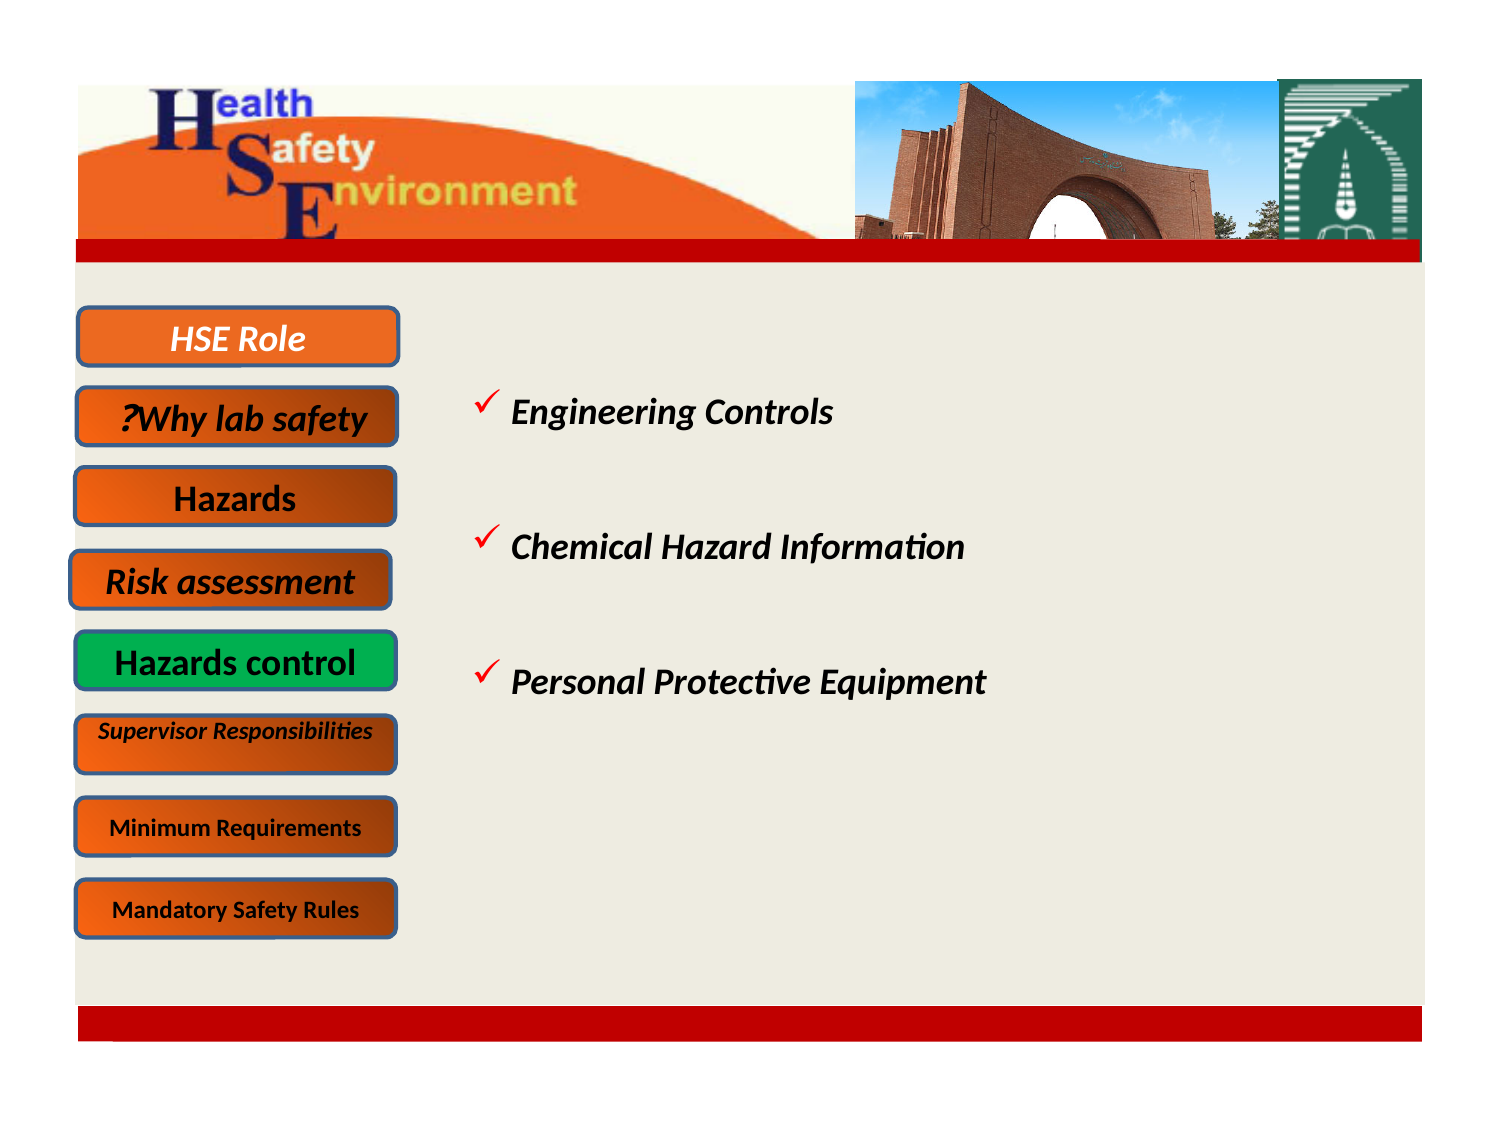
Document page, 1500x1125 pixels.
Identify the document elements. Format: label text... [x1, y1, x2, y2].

text_box HSE Role [75, 305, 401, 368]
text_box Engineering Controls Chemical Hazard Information Personal Protective Equipment [455, 303, 1209, 787]
text_box Minimum Requirements [73, 795, 398, 858]
text_box Why lab safety? [74, 385, 400, 448]
text_box Supervisor Responsibilities [73, 713, 398, 776]
text_box Hazards [72, 465, 398, 528]
text_box Risk assessment [68, 548, 393, 611]
picture [78, 79, 1422, 262]
text_box Mandatory Safety Rules [73, 877, 399, 940]
list [75, 262, 1425, 1005]
text_box Hazards control [73, 629, 398, 692]
